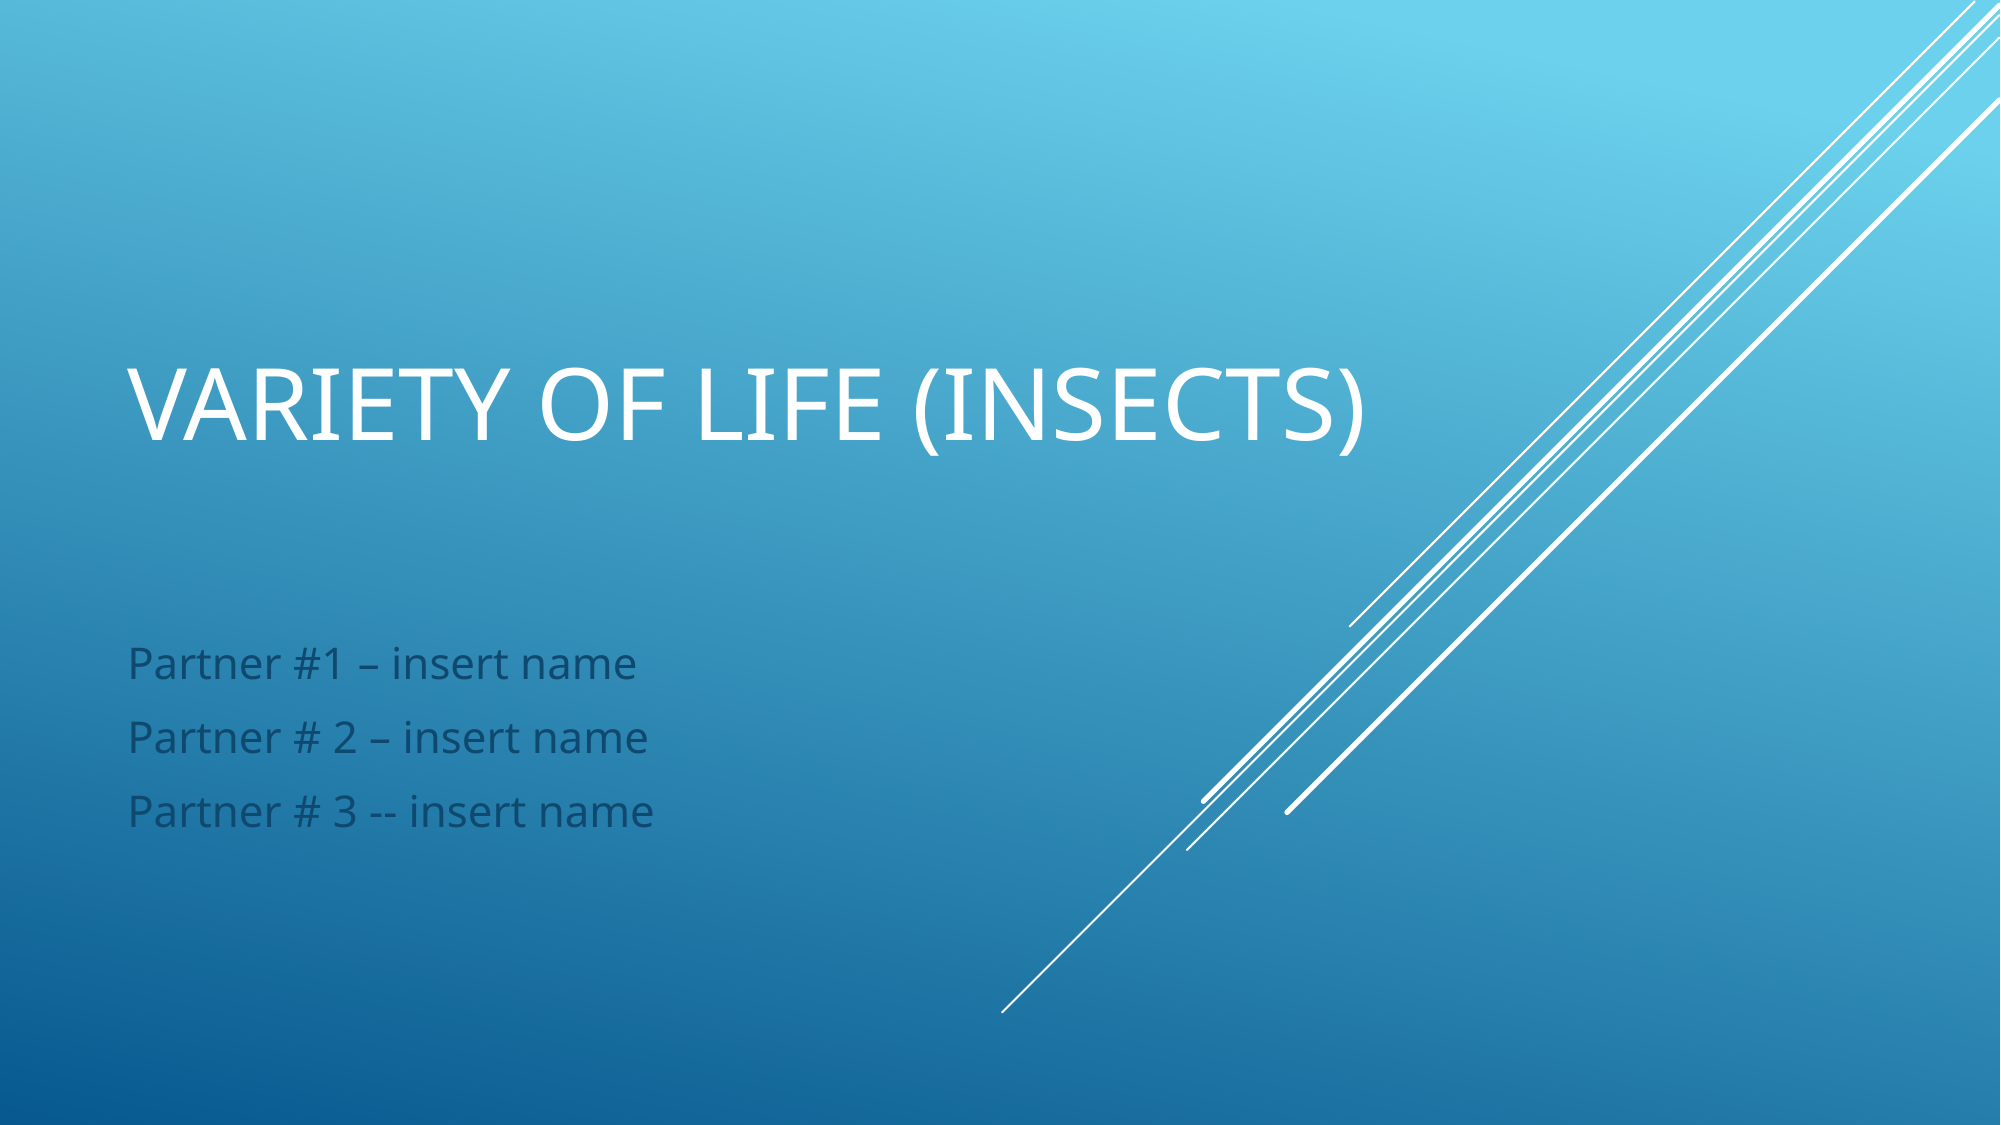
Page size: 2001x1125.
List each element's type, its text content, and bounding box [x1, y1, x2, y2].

subtitle Partner #1 – insert name Partner # 2 – insert name Partner # 3 -- insert name [112, 628, 1163, 948]
title VarietY of Life (Insects) [112, 114, 1770, 468]
